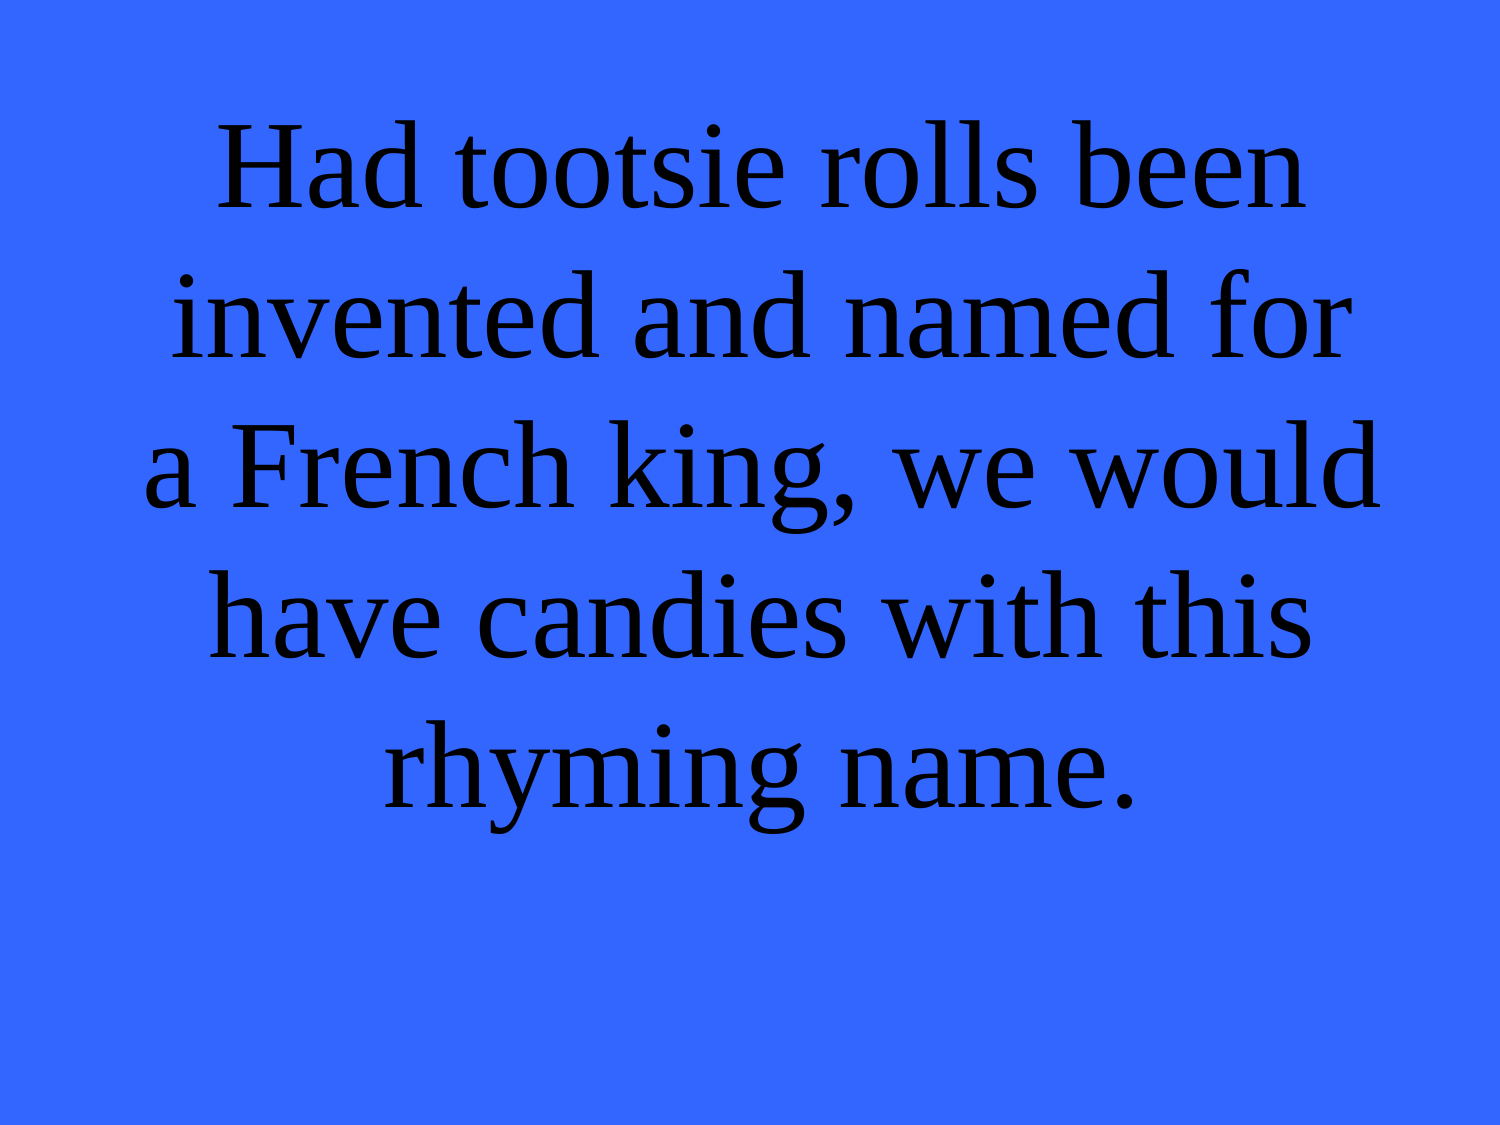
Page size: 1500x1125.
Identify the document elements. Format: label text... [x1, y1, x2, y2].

subtitle Had tootsie rolls been invented and named for a French king, we would have candies with this rhyming name. [125, 75, 1400, 863]
